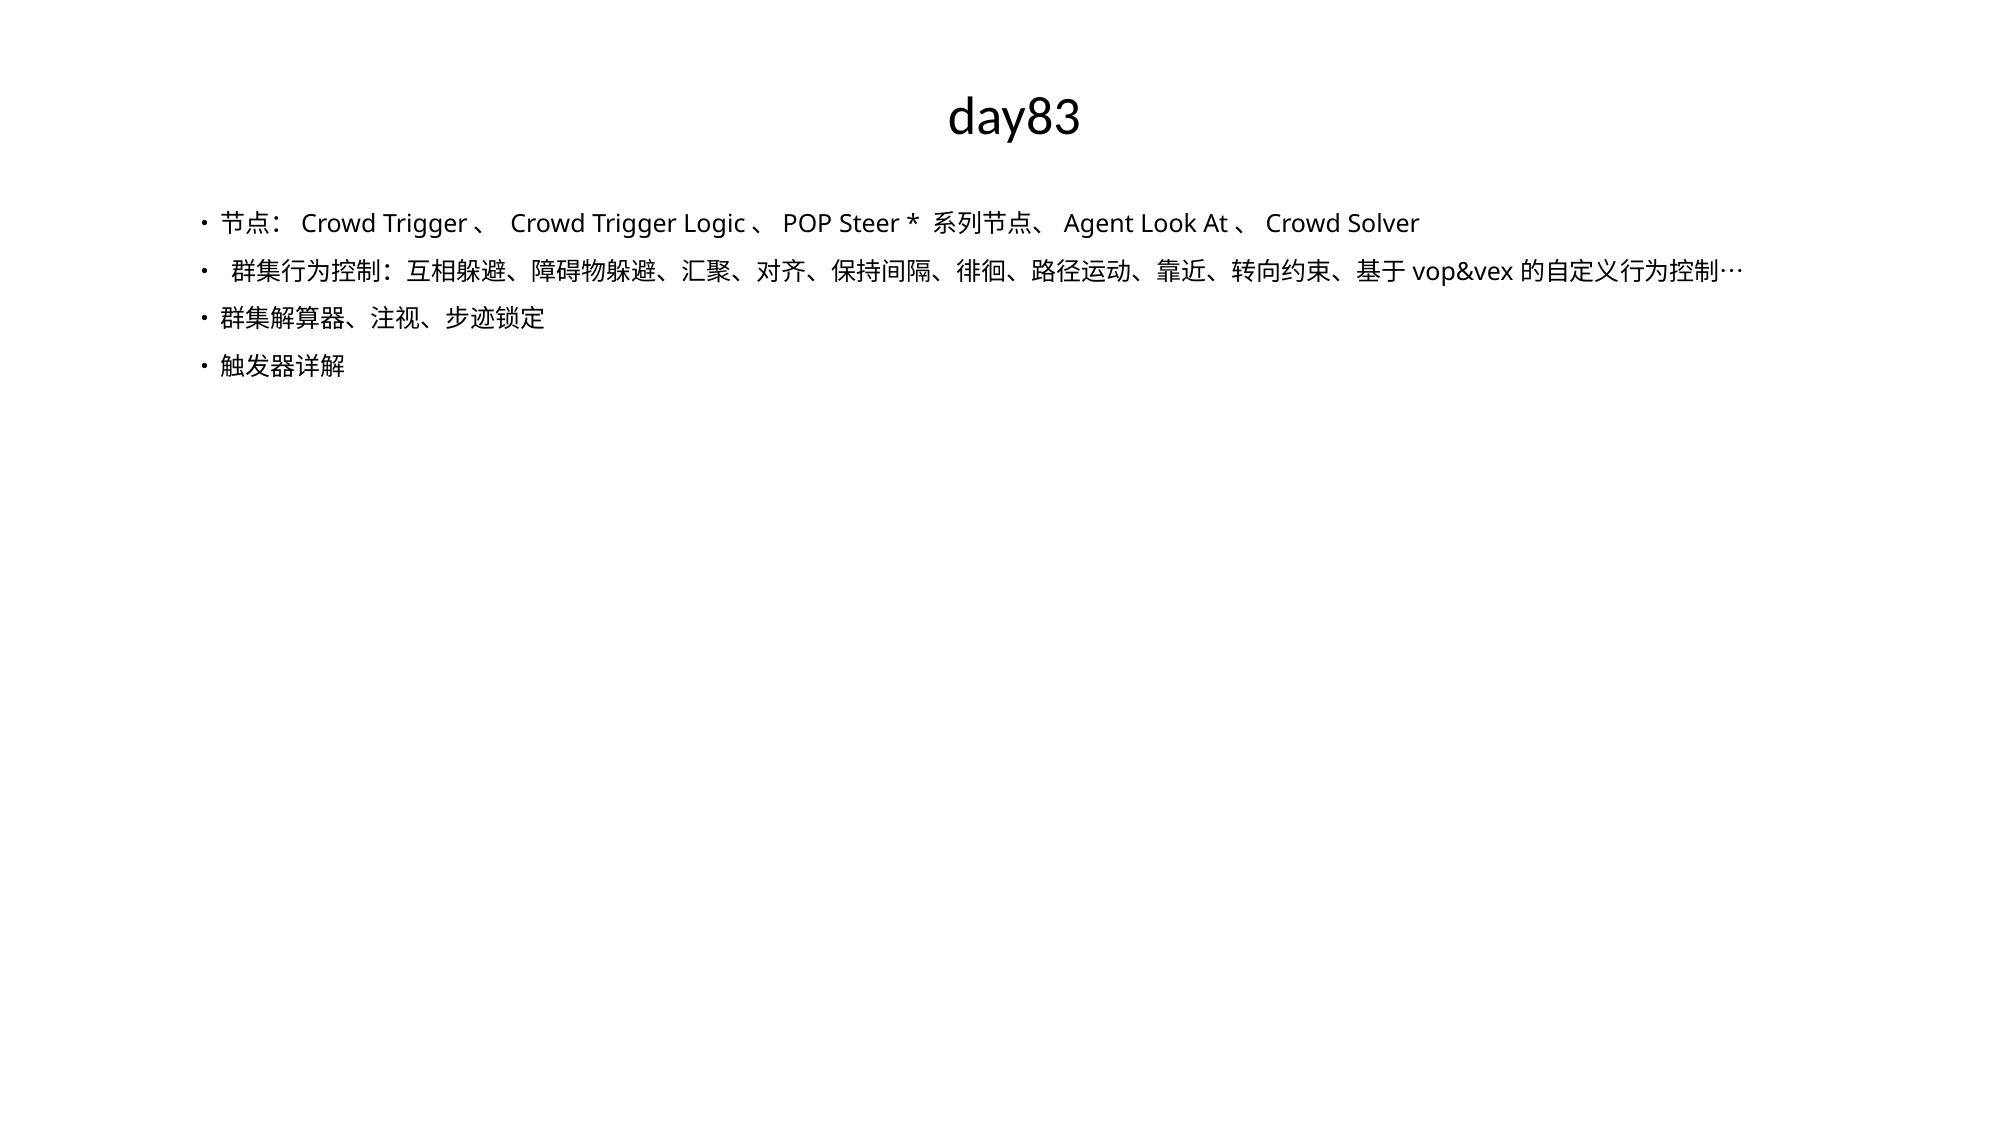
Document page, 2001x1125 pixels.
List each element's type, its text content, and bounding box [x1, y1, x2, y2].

subtitle • 节点：Crowd Trigger、 Crowd Trigger Logic、POP Steer * 系列节点、Agent Look At、Crowd Solver • 群集行为控制：互相躲避、障碍物躲避、汇聚、对齐、保持间隔、徘徊、路径运动、靠近、转向约束、基于vop&vex的自定义行为控制… • 群集解算器、注视、步迹锁定 • 触发器详解 [176, 203, 1815, 903]
title day83 [543, 41, 1486, 154]
